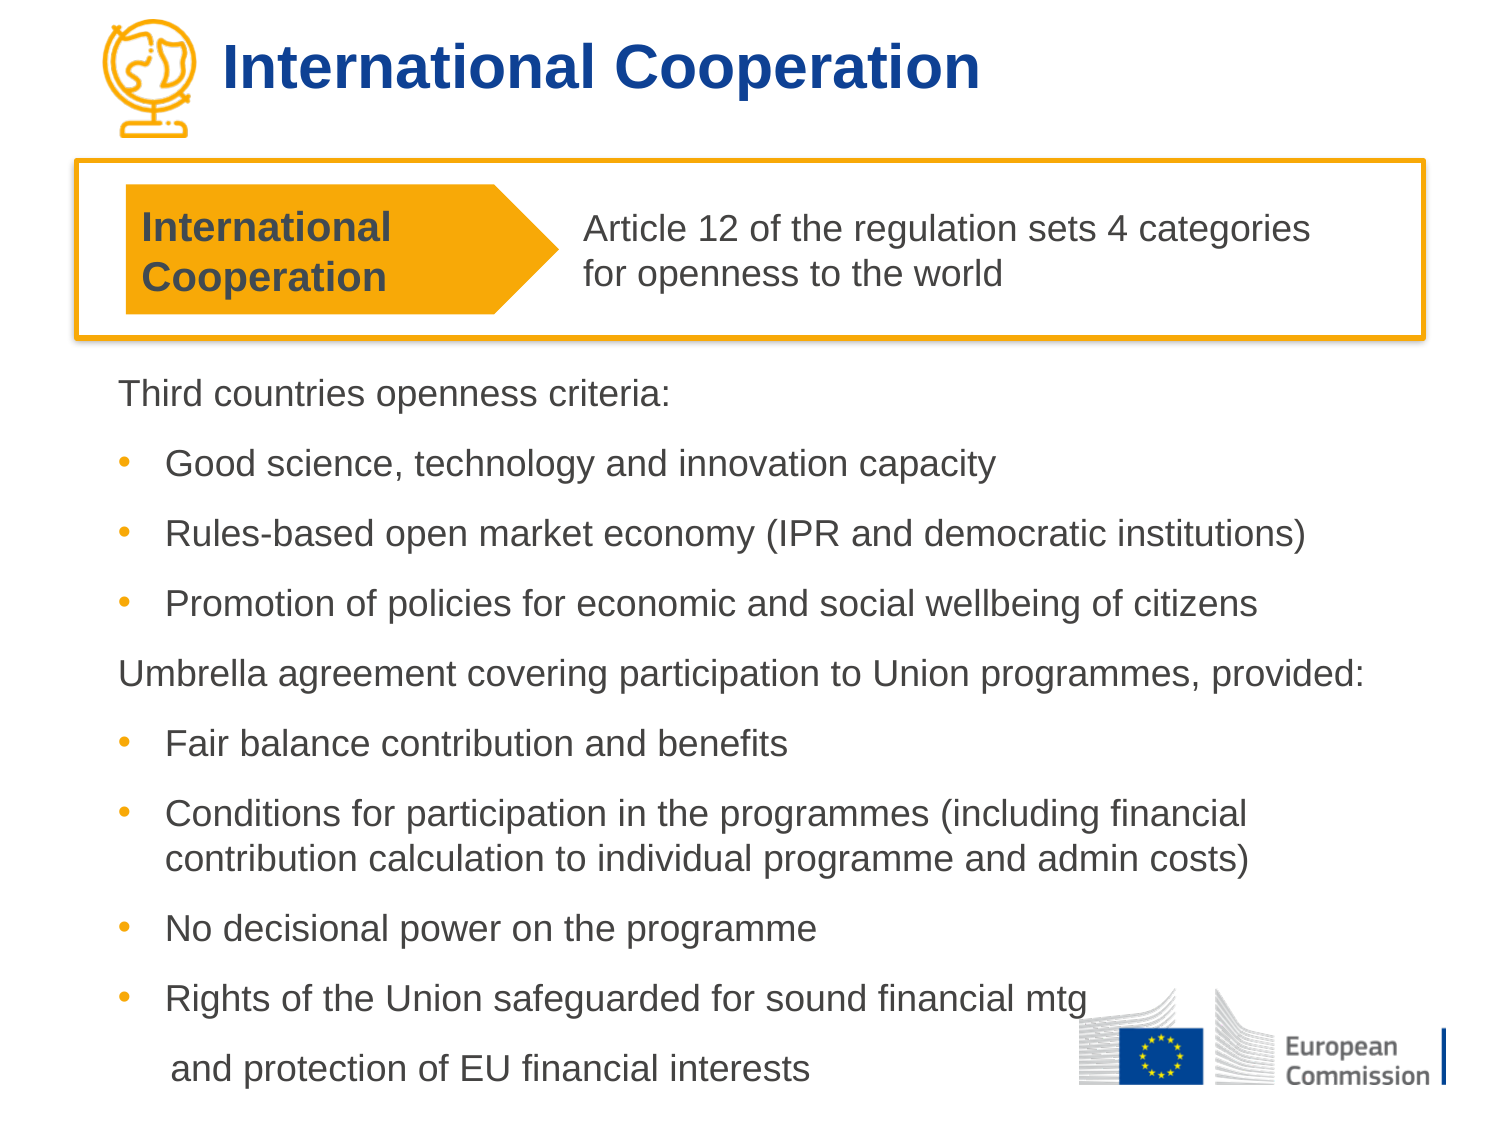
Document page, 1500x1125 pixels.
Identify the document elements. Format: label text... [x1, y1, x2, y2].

picture [1418, 987, 1447, 1086]
picture [90, 18, 209, 138]
text_box [76, 160, 1424, 339]
text_box International Cooperation [210, 19, 1466, 109]
text_box Third countries openness criteria: Good science, technology and innovation capacity Rules-based open market economy (IPR and democratic institutions) Promotion of policies for economic and social wellbeing of citizens Umbrella agreement covering participation to Union programmes, provided: Fair balance contribution and benefits Conditions for participation in the programmes (including financial contribution calculation to individual programme and admin costs) No decisional power on the programme Rights of the Union safeguarded for sound financial mtg and protection of EU financial interests [76, 361, 1418, 1097]
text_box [125, 184, 1358, 315]
